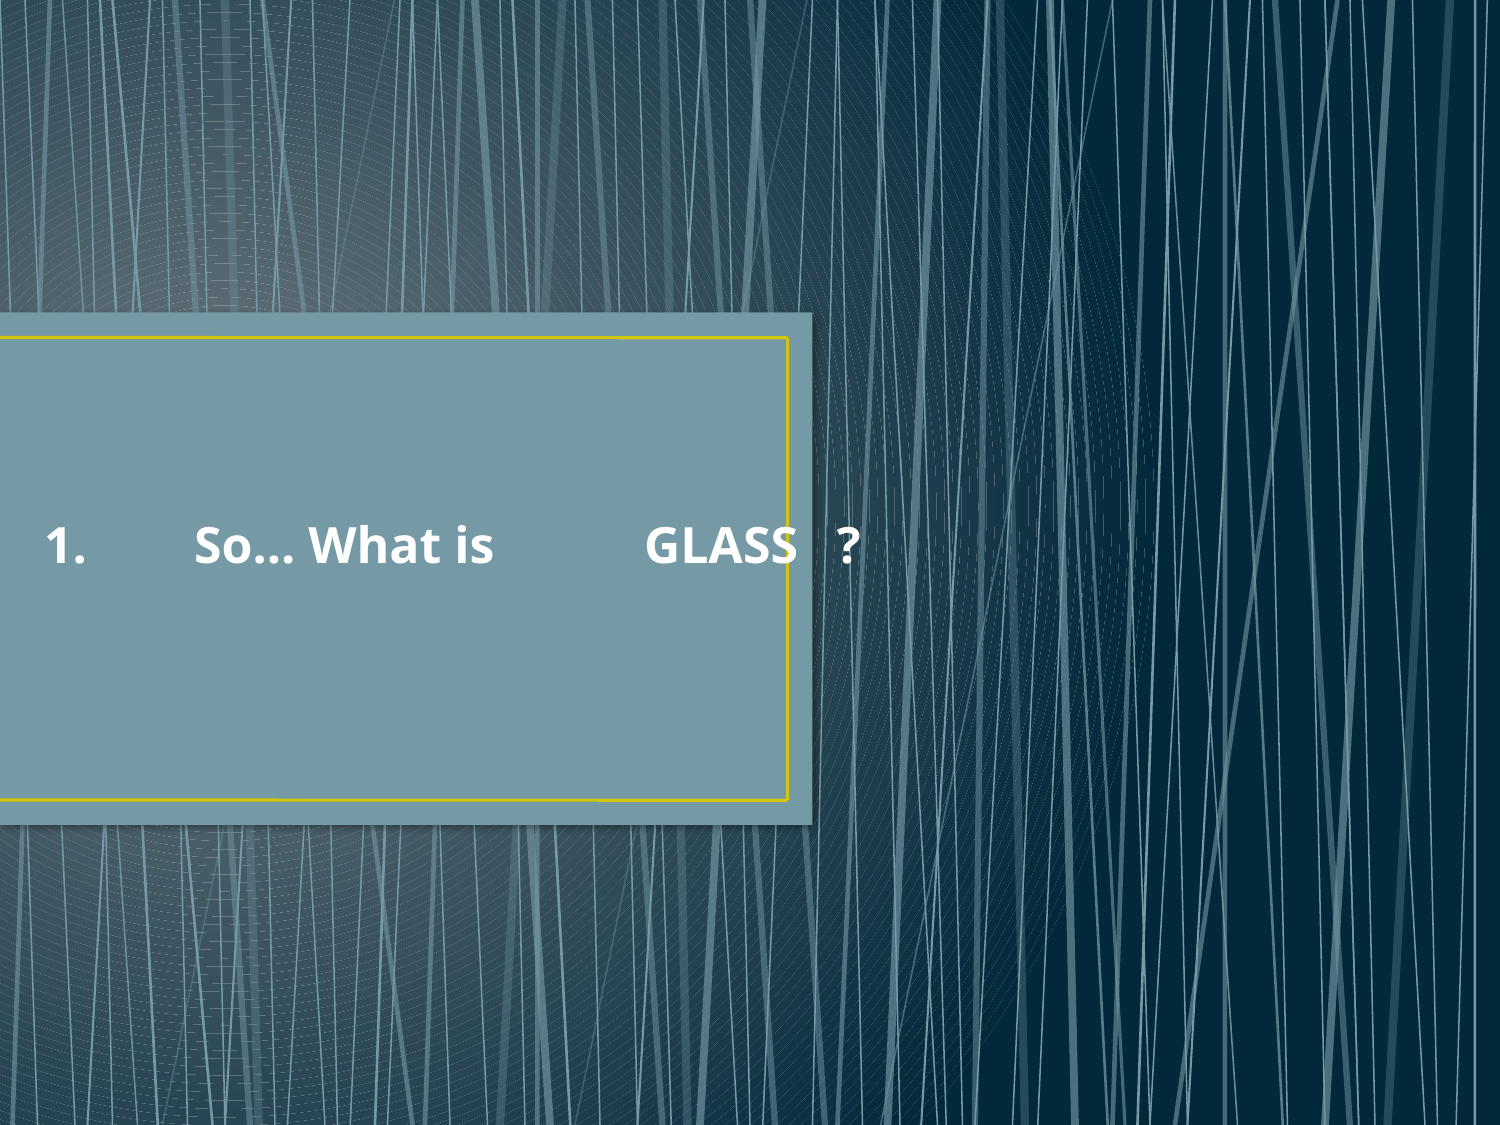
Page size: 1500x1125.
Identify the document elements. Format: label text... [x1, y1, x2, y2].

text_box 1. So… What is GLASS ? [29, 506, 886, 582]
